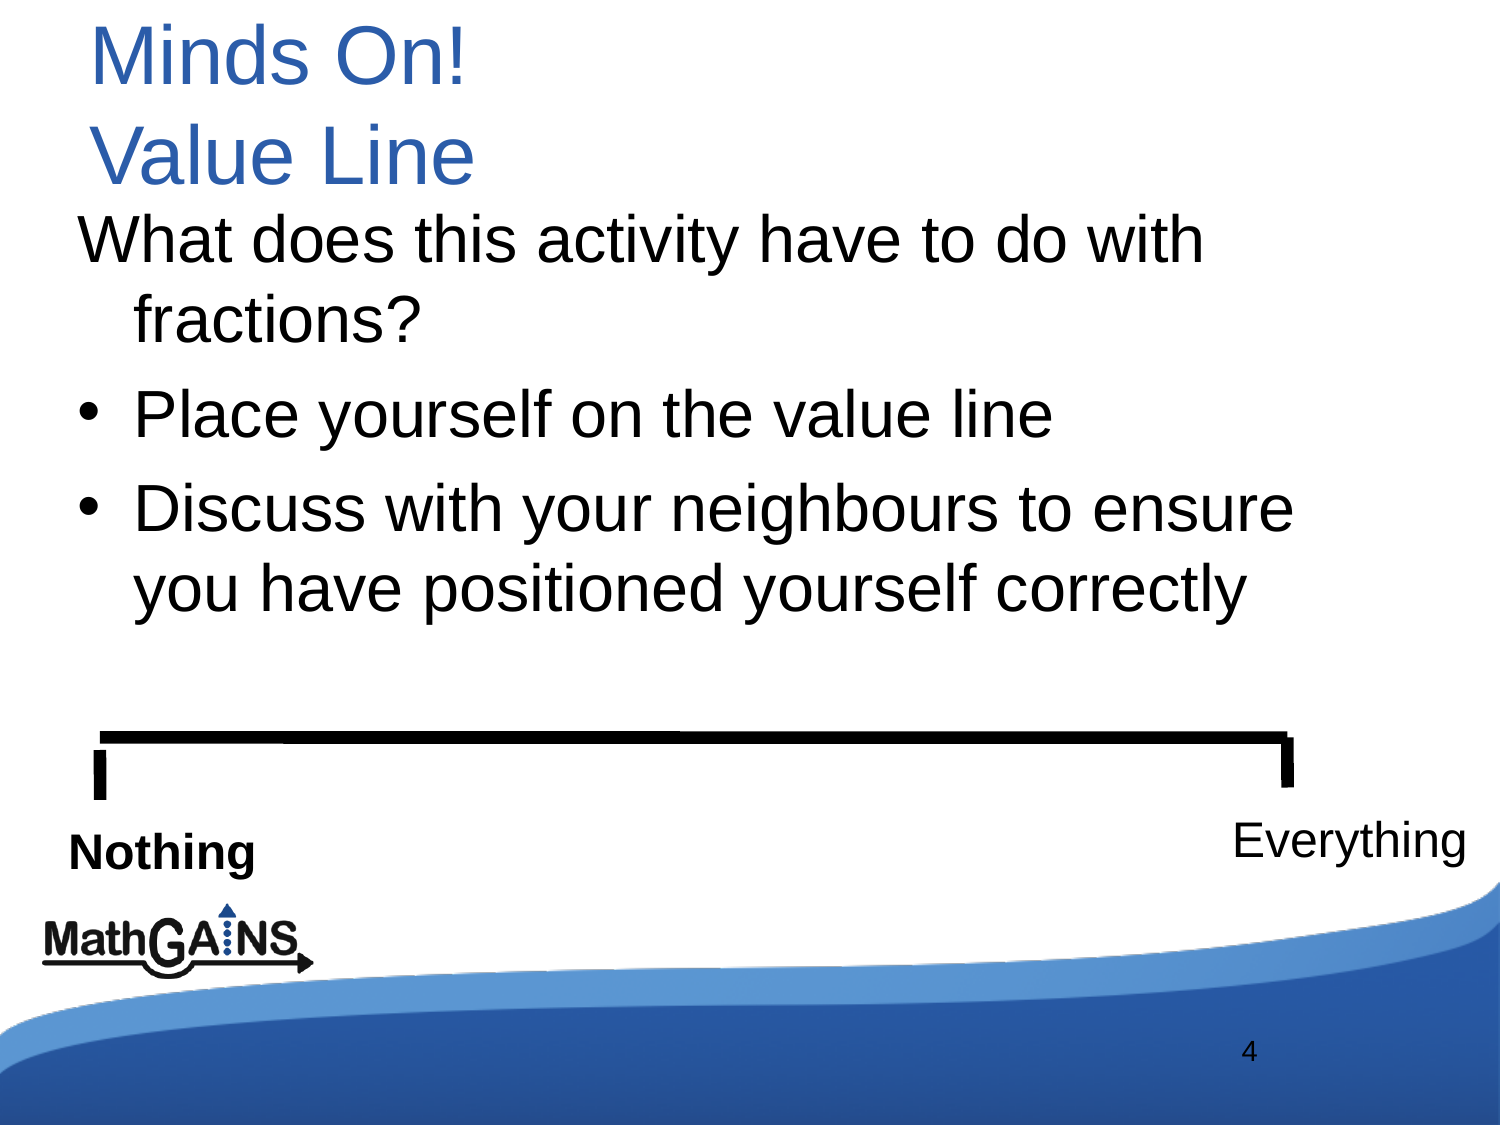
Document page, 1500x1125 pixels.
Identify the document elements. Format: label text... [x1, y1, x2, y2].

slide_number 4 [1223, 1023, 1277, 1075]
text_box Everything [1199, 799, 1500, 875]
title Minds On! Value Line [74, 14, 1426, 188]
list What does this activity have to do with fractions? Place yourself on the value line Discuss with your neighbours to ensure you have positioned yourself correctly [61, 186, 1413, 376]
picture [0, 878, 1500, 1125]
text_box Nothing [49, 812, 275, 888]
